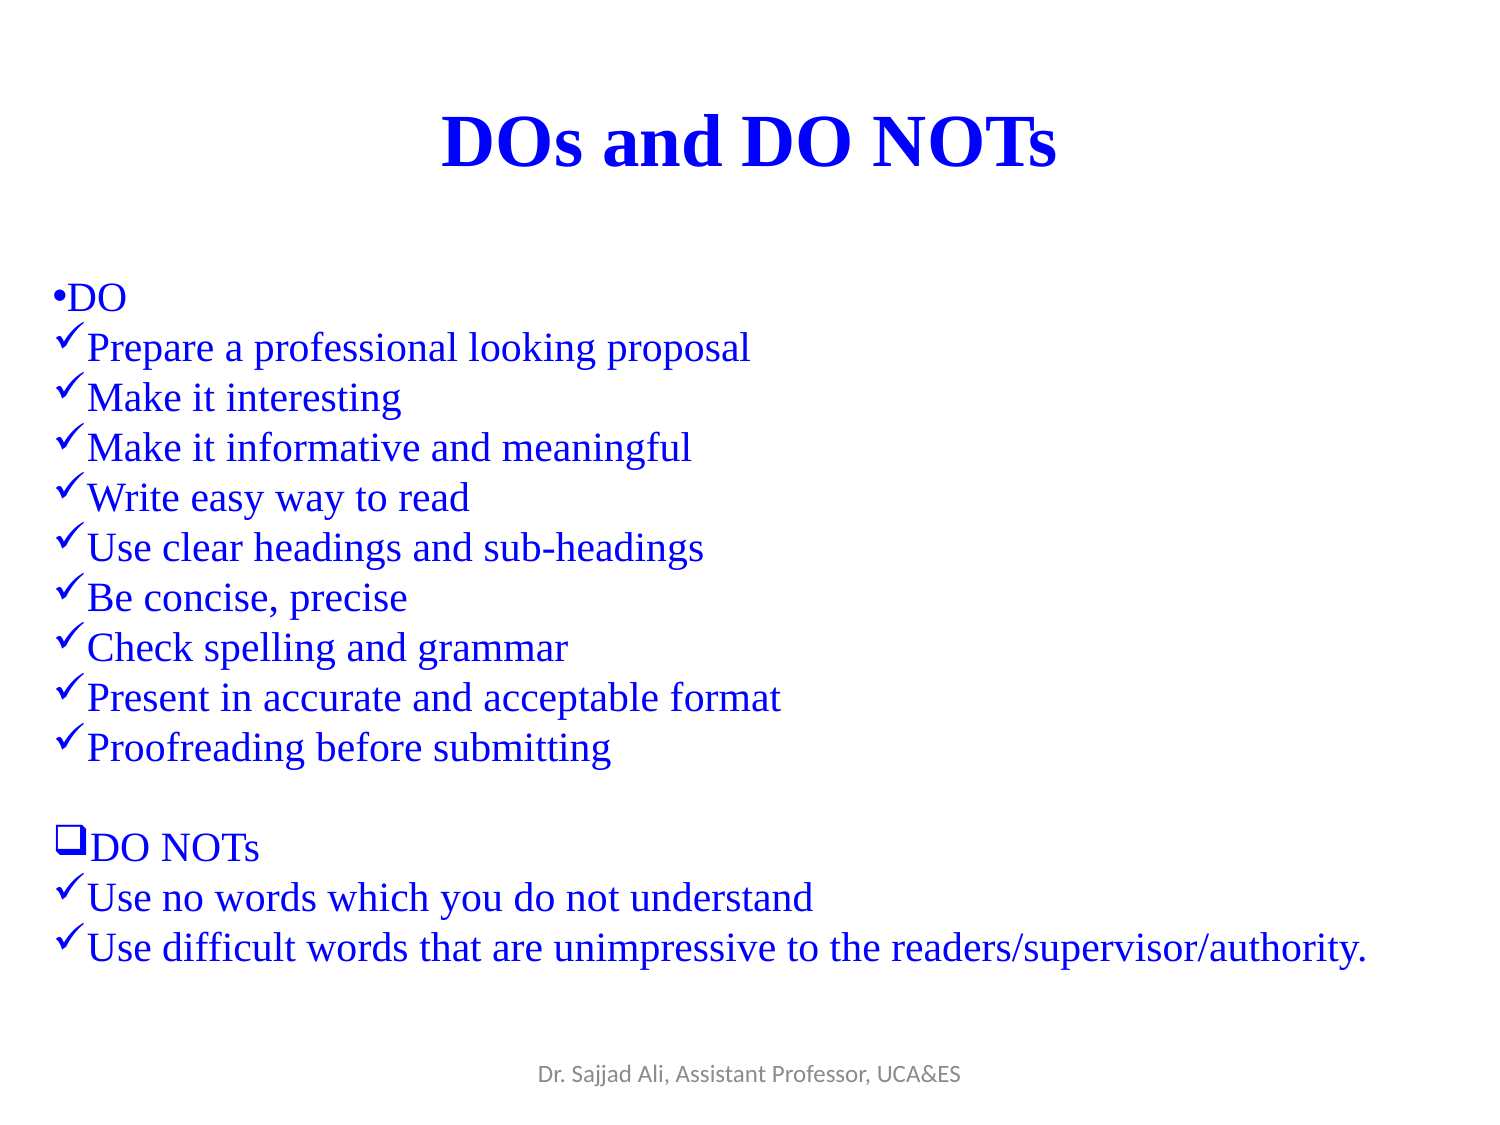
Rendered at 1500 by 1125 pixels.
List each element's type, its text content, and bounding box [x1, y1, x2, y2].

list DO Prepare a professional looking proposal Make it interesting Make it informative and meaningful Write easy way to read Use clear headings and sub-headings Be concise, precise Check spelling and grammar Present in accurate and acceptable format Proofreading before submitting DO NOTs Use no words which you do not understand Use difficult words that are unimpressive to the readers/supervisor/authority. [37, 262, 1500, 1005]
footer Dr. Sajjad Ali, Assistant Professor, UCA&ES [512, 1042, 988, 1103]
title DOs and DO NOTs [75, 42, 1425, 231]
